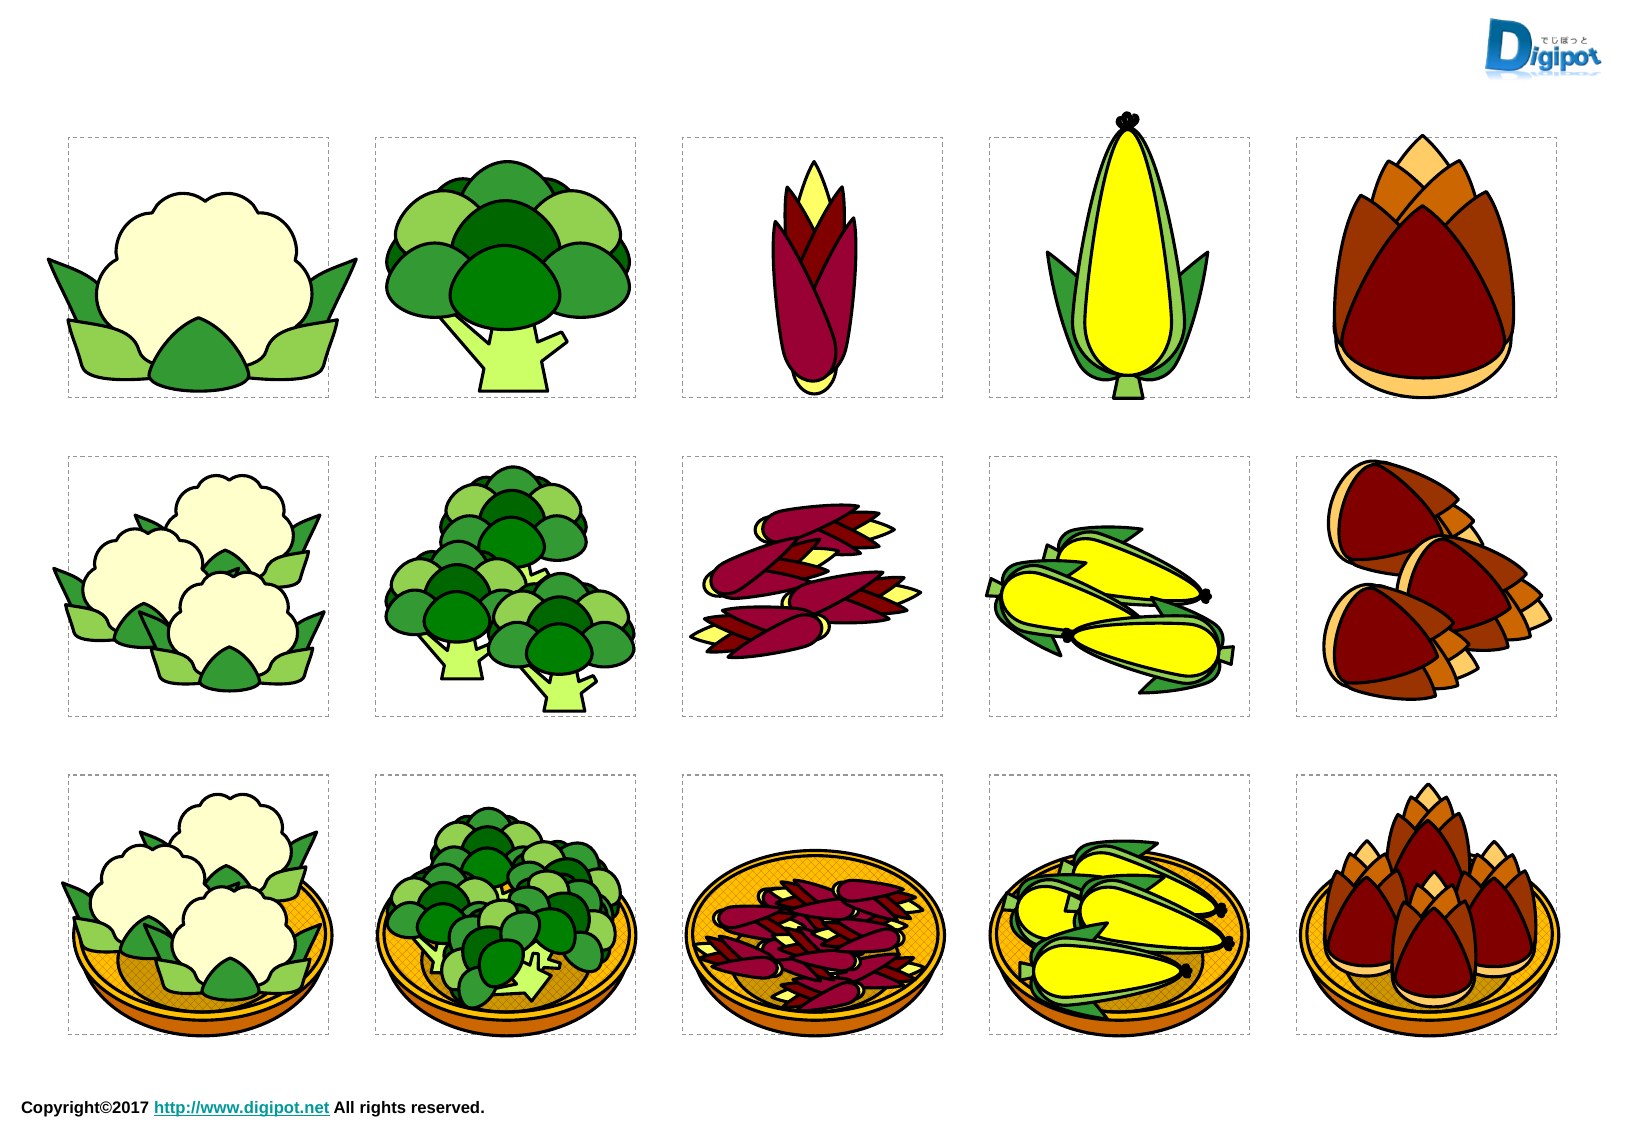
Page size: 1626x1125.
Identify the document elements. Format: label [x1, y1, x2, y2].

text_box [386, 161, 630, 392]
text_box [73, 794, 333, 1037]
text_box [1323, 463, 1554, 710]
text_box [385, 466, 635, 712]
text_box [685, 850, 945, 1037]
text_box [69, 193, 335, 392]
picture [1485, 18, 1602, 82]
text_box [66, 475, 312, 692]
text_box [689, 503, 922, 658]
text_box [377, 807, 637, 1036]
text_box [1054, 112, 1201, 399]
text_box [1321, 135, 1527, 398]
text_box [1300, 783, 1560, 1036]
text_box [989, 845, 1249, 1037]
text_box [770, 161, 859, 395]
text_box [985, 531, 1234, 690]
